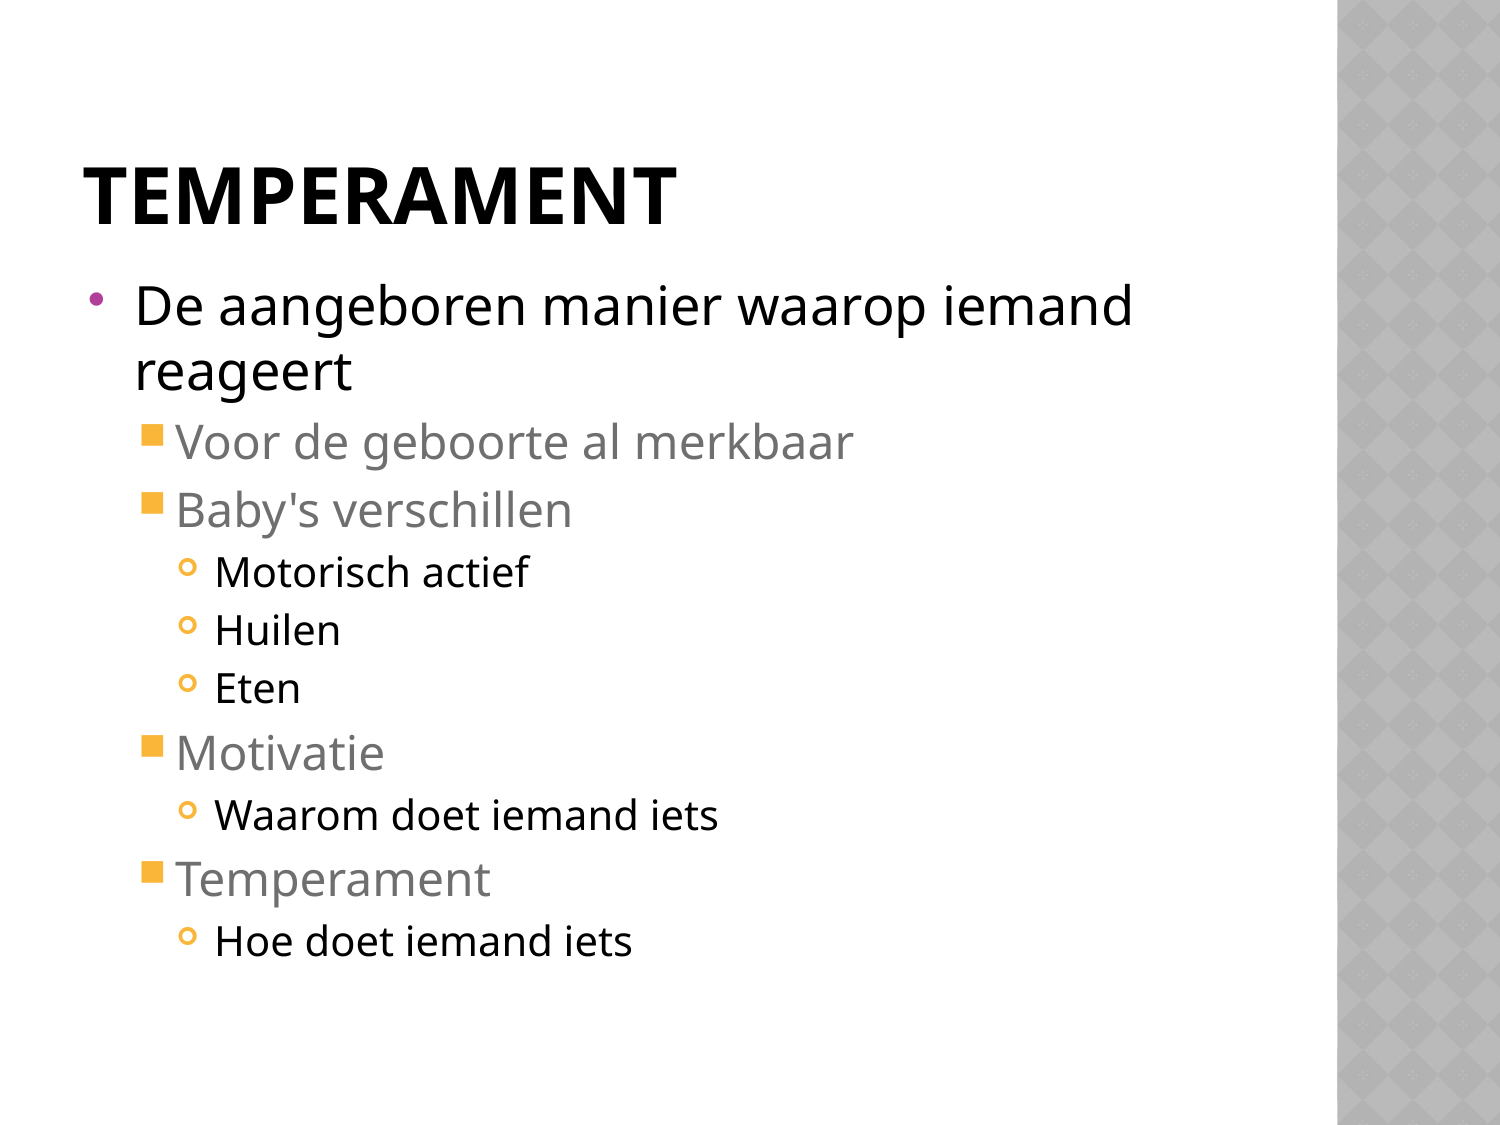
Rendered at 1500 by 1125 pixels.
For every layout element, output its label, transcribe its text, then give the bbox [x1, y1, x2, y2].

list De aangeboren manier waarop iemand reageert Voor de geboorte al merkbaar Baby's verschillen Motorisch actief Huilen Eten Motivatie Waarom doet iemand iets Temperament Hoe doet iemand iets [75, 264, 1317, 1059]
title temperament [75, 52, 1263, 240]
